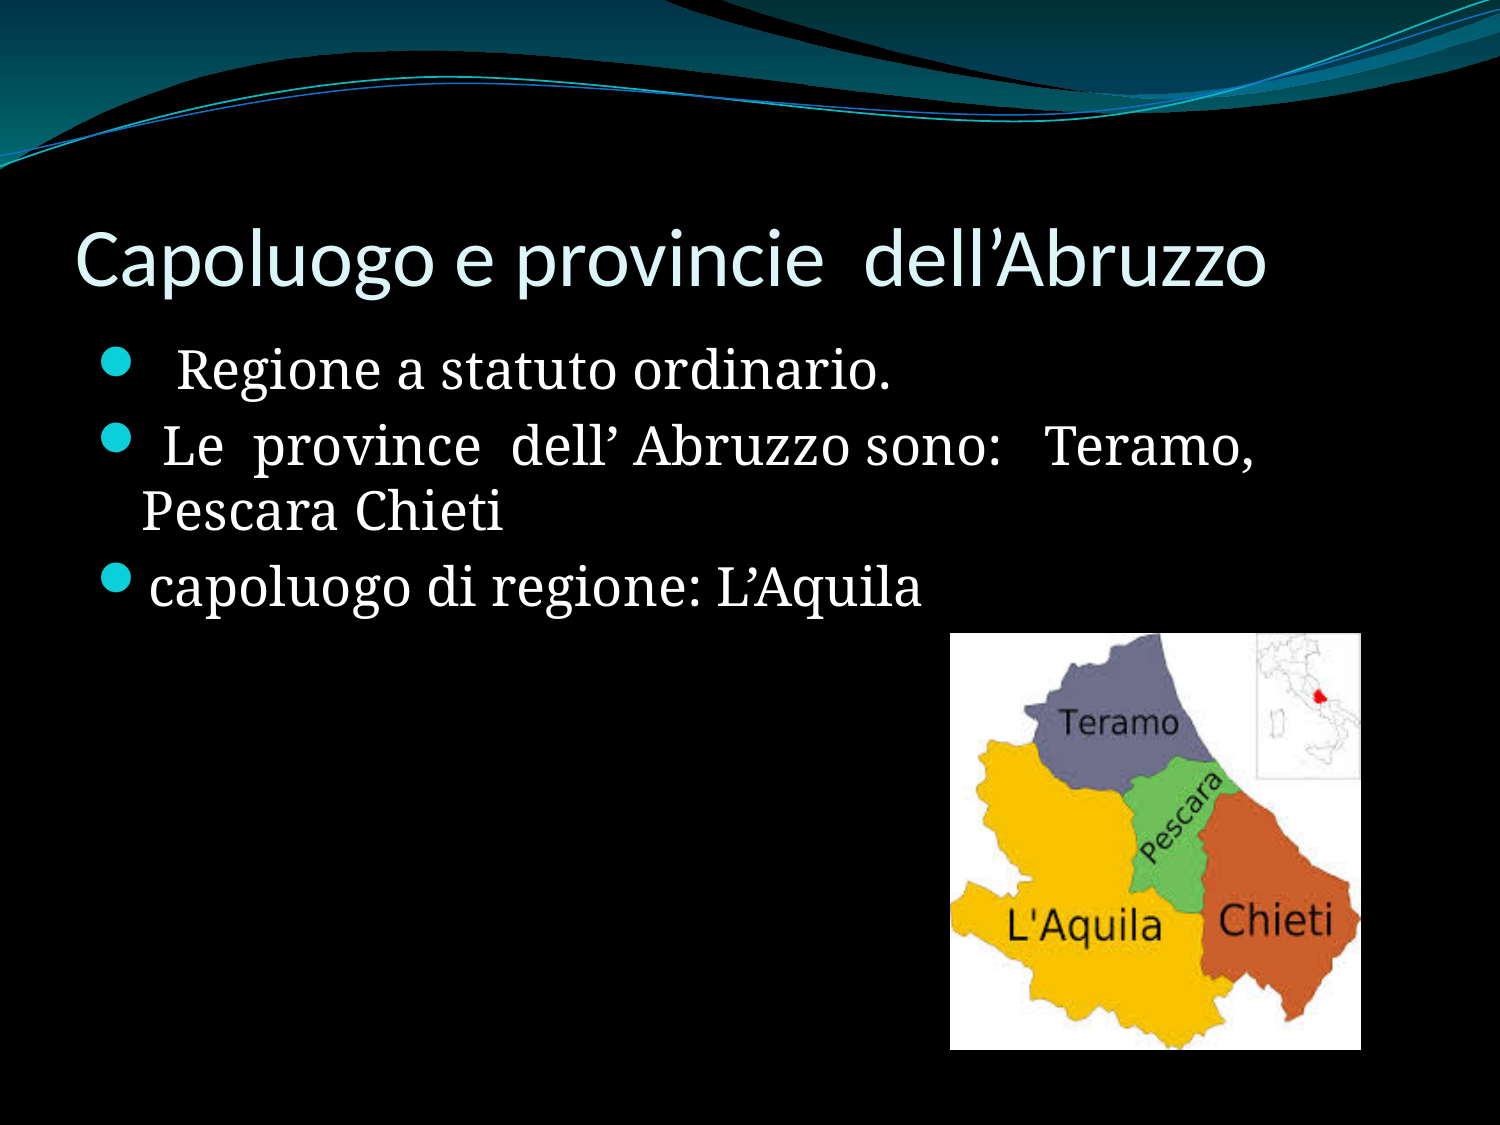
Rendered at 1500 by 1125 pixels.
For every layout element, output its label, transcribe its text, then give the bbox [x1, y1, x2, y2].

picture [950, 633, 1362, 1050]
title Capoluogo e provincie dell’Abruzzo [75, 115, 1425, 303]
list Regione a statuto ordinario. Le province dell’ Abruzzo sono: Teramo, Pescara Chieti capoluogo di regione: L’Aquila [82, 328, 1432, 1049]
